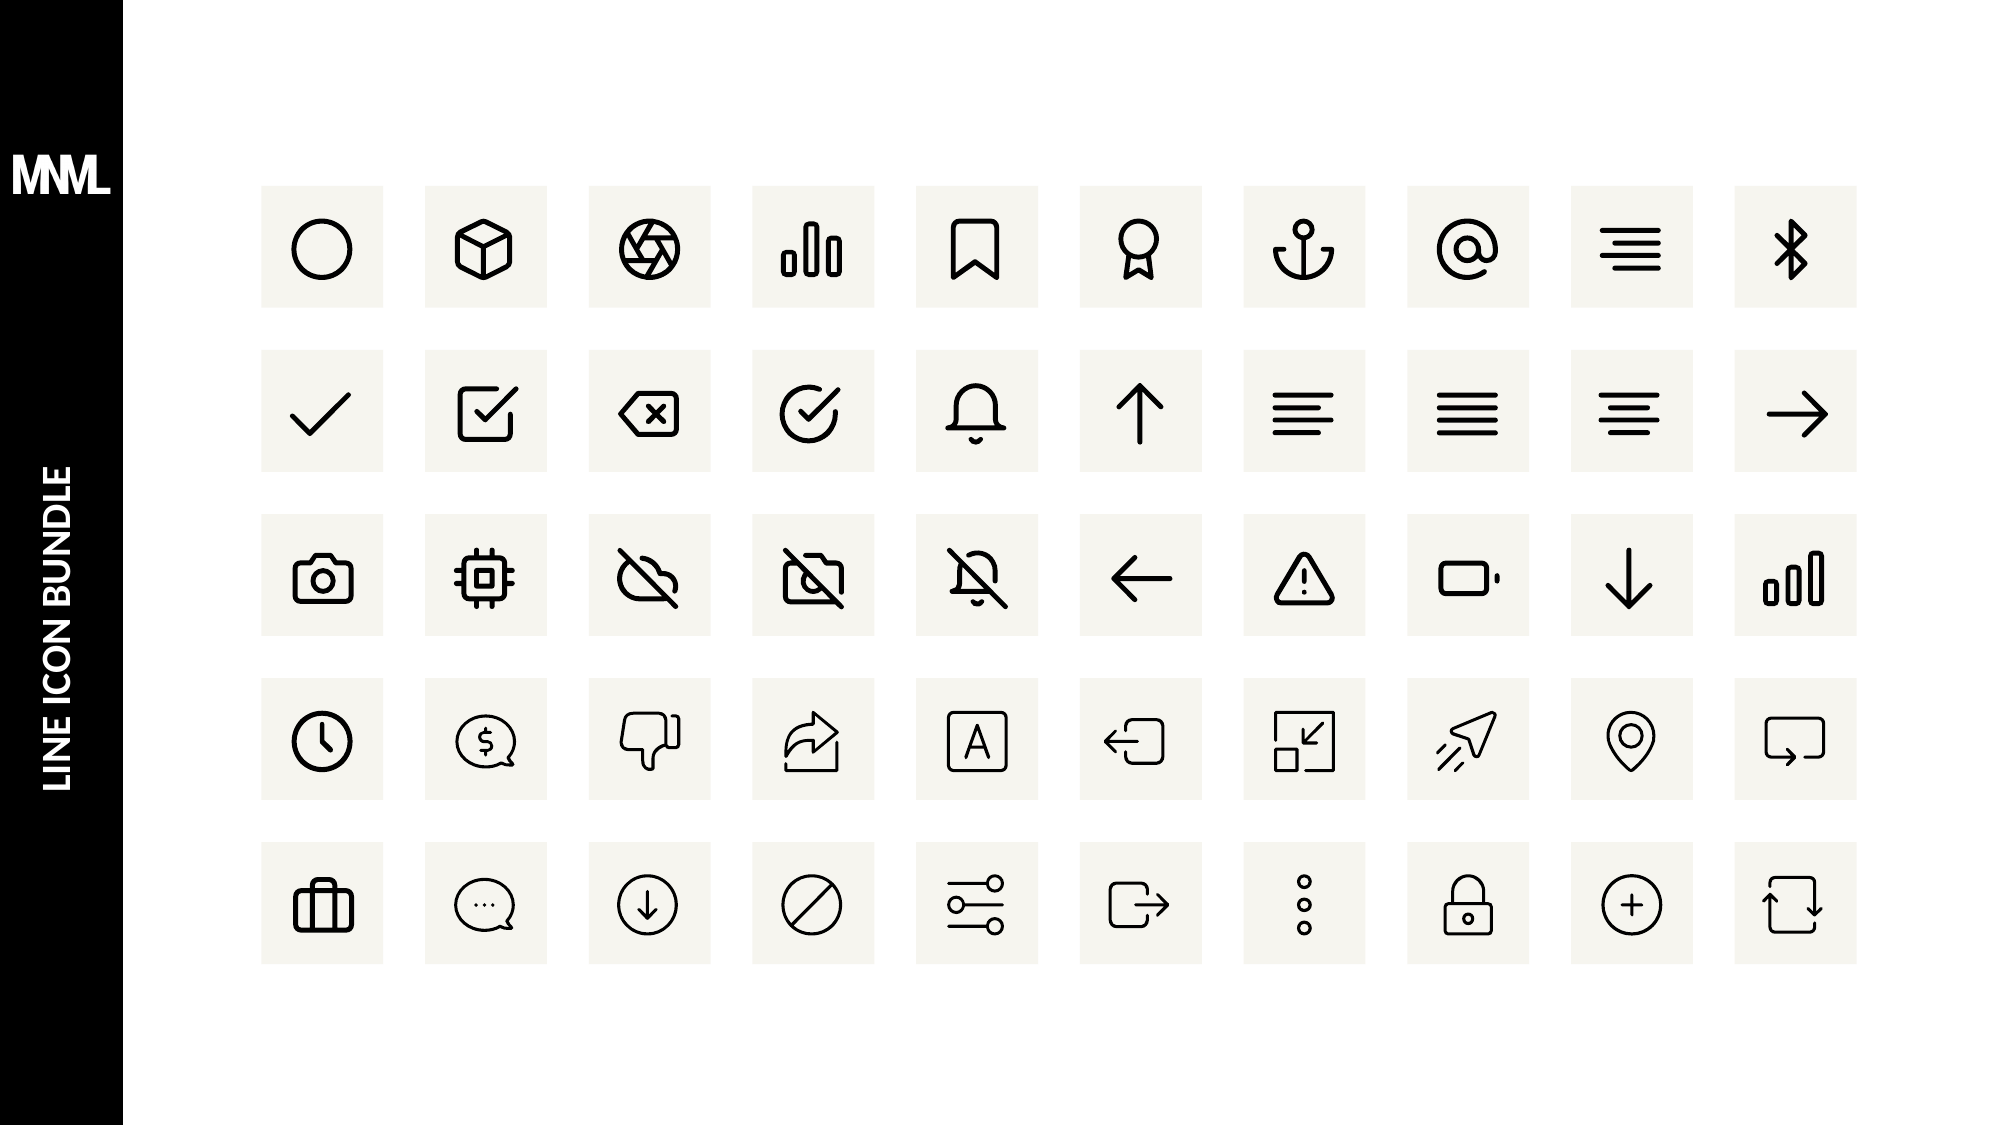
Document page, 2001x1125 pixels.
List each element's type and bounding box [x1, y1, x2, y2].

text_box [1454, 761, 1465, 773]
text_box [455, 714, 517, 769]
text_box [947, 895, 1004, 915]
text_box [1108, 881, 1149, 929]
text_box [1436, 430, 1498, 436]
text_box [1296, 920, 1312, 936]
text_box [1272, 417, 1334, 423]
text_box [968, 436, 984, 445]
text_box [1272, 430, 1321, 436]
text_box [803, 221, 820, 278]
text_box [292, 552, 354, 604]
text_box [1443, 874, 1493, 936]
text_box [617, 874, 678, 936]
text_box [1598, 417, 1660, 423]
text_box [1764, 716, 1826, 766]
text_box [617, 547, 679, 610]
text_box [946, 710, 1008, 773]
text_box [1599, 227, 1661, 233]
picture [0, 113, 122, 236]
text_box [1438, 560, 1490, 597]
text_box [1768, 875, 1823, 917]
text_box [1605, 547, 1653, 610]
text_box [474, 386, 519, 423]
text_box [619, 218, 681, 280]
text_box [1104, 729, 1139, 754]
text_box [1808, 550, 1825, 607]
text_box [1436, 417, 1498, 423]
text_box [1763, 578, 1780, 607]
text_box [293, 877, 355, 933]
text_box [289, 392, 352, 437]
text_box [1111, 554, 1173, 603]
text_box [1296, 874, 1312, 890]
text_box [784, 740, 839, 773]
text_box [619, 711, 681, 772]
text_box [1612, 265, 1661, 271]
text_box [1296, 897, 1312, 913]
text_box [1436, 743, 1447, 755]
text_box [780, 249, 797, 278]
text_box [1116, 383, 1164, 445]
text_box [1274, 710, 1335, 773]
text_box [782, 547, 845, 610]
text_box [1774, 218, 1808, 281]
text_box [945, 383, 1007, 431]
text_box [798, 387, 841, 422]
text_box [457, 386, 513, 442]
text_box [1272, 405, 1321, 411]
text_box [453, 547, 515, 610]
text_box [1598, 392, 1660, 398]
text_box [1124, 718, 1165, 765]
text_box [1272, 392, 1334, 398]
text_box [291, 218, 353, 280]
text_box [1601, 874, 1663, 936]
text_box [1118, 218, 1160, 280]
text_box [1599, 252, 1661, 258]
text_box [1436, 218, 1498, 280]
text_box [1608, 405, 1651, 411]
text_box [454, 877, 515, 932]
text_box [1612, 240, 1661, 246]
text_box [454, 218, 513, 281]
text_box [779, 384, 838, 444]
text_box [950, 218, 1000, 280]
text_box [1762, 892, 1817, 934]
text_box [947, 917, 1004, 936]
text_box [1494, 573, 1500, 584]
text_box [946, 547, 1009, 610]
text_box [1606, 710, 1656, 773]
text_box [1273, 218, 1335, 280]
text_box [1437, 746, 1462, 771]
text_box [1766, 390, 1828, 438]
text_box [617, 390, 679, 437]
text_box [1134, 893, 1169, 917]
text_box [1608, 430, 1651, 436]
text_box [784, 710, 839, 758]
text_box [1436, 392, 1498, 398]
text_box [291, 710, 353, 773]
text_box [1273, 551, 1335, 606]
text_box [1449, 710, 1497, 759]
text_box [781, 874, 843, 936]
text_box [1436, 405, 1498, 411]
text_box [947, 874, 1004, 893]
text_box [825, 235, 842, 278]
text_box [1785, 564, 1802, 607]
